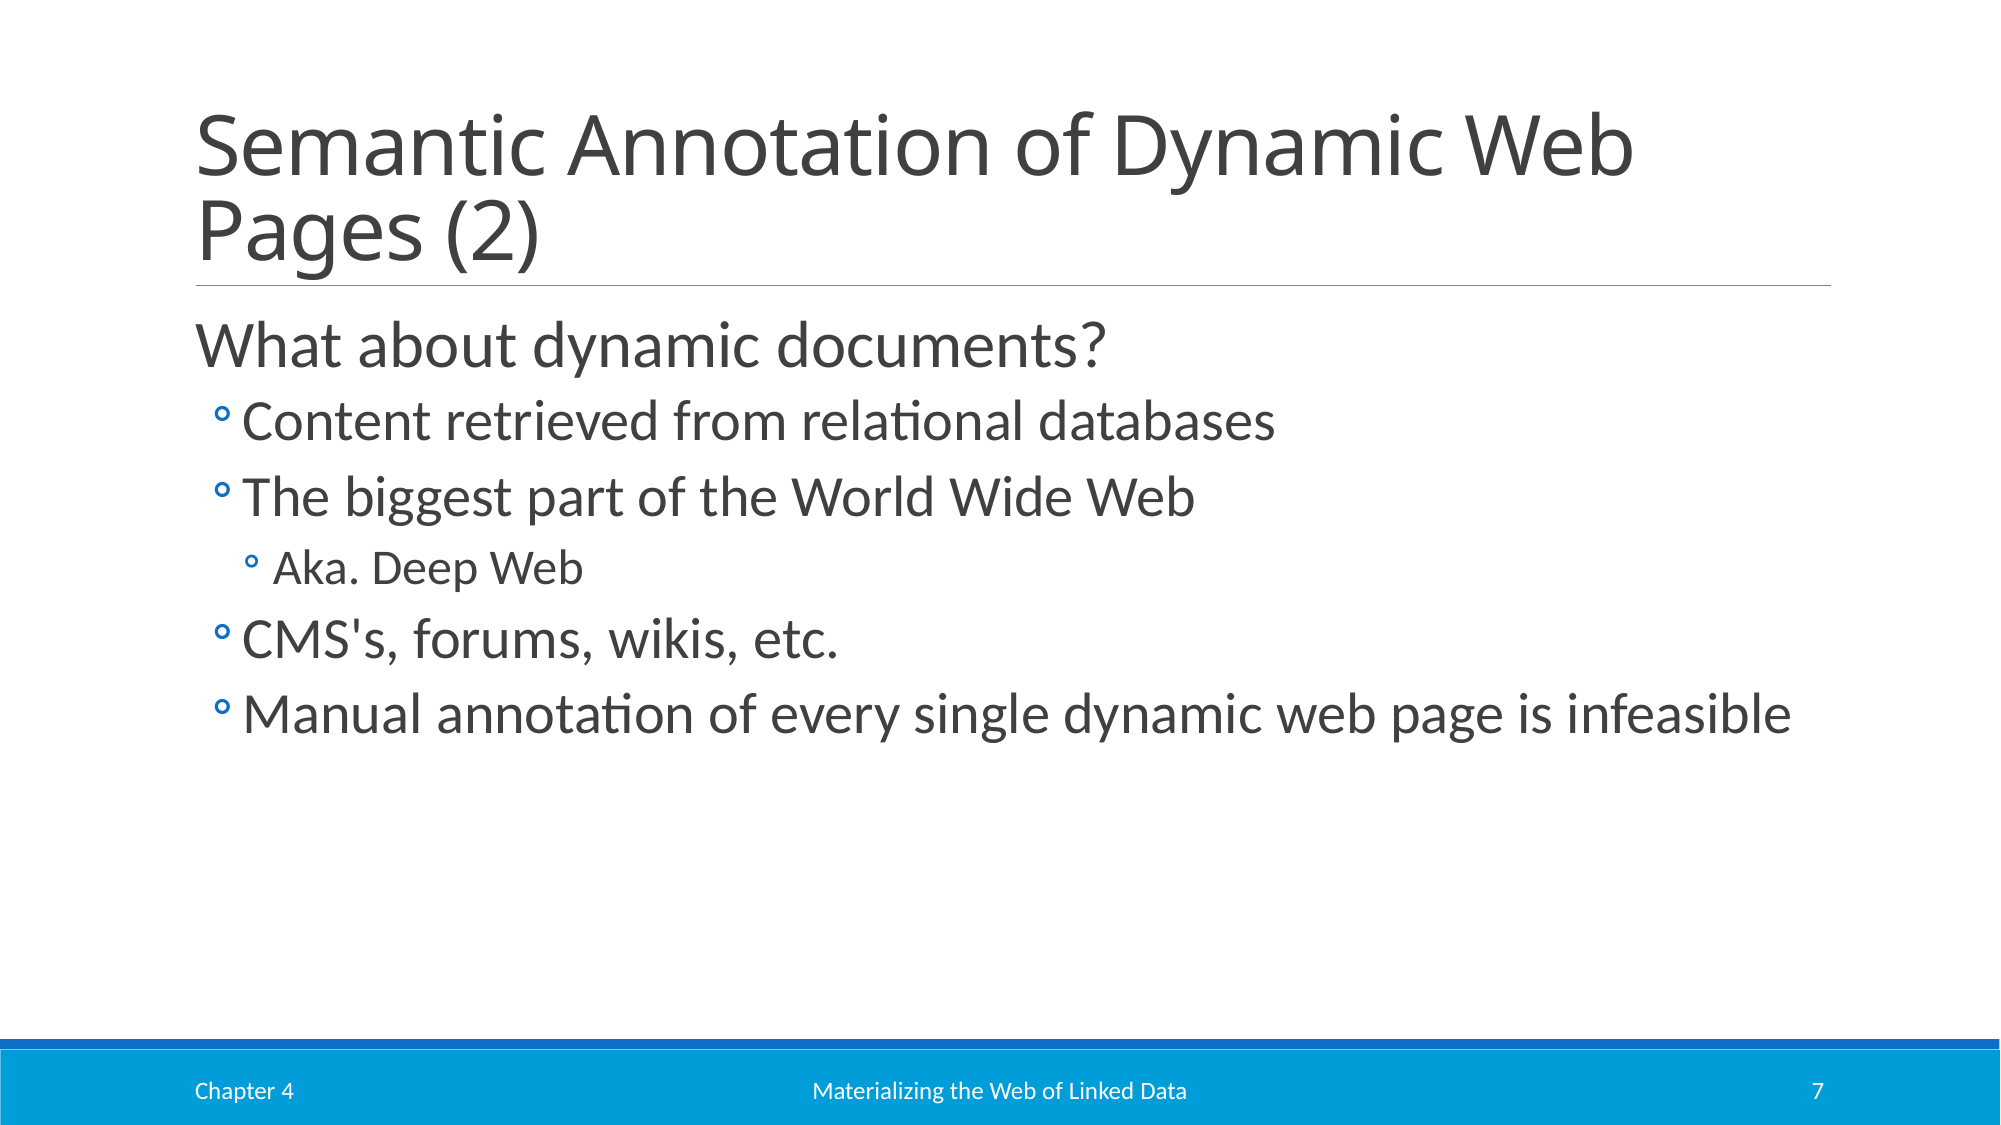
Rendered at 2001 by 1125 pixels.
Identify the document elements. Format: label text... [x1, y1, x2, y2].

slide_number 7 [1624, 1059, 1840, 1120]
title Semantic Annotation of Dynamic Web Pages (2) [180, 47, 1830, 285]
slide_number Chapter 4 [180, 1059, 586, 1120]
list What about dynamic documents? Content retrieved from relational databases The biggest part of the World Wide Web Aka. Deep Web CMS's, forums, wikis, etc. Manual annotation of every single dynamic web page is infeasible [180, 302, 1830, 963]
footer Materializing the Web of Linked Data [604, 1059, 1396, 1120]
